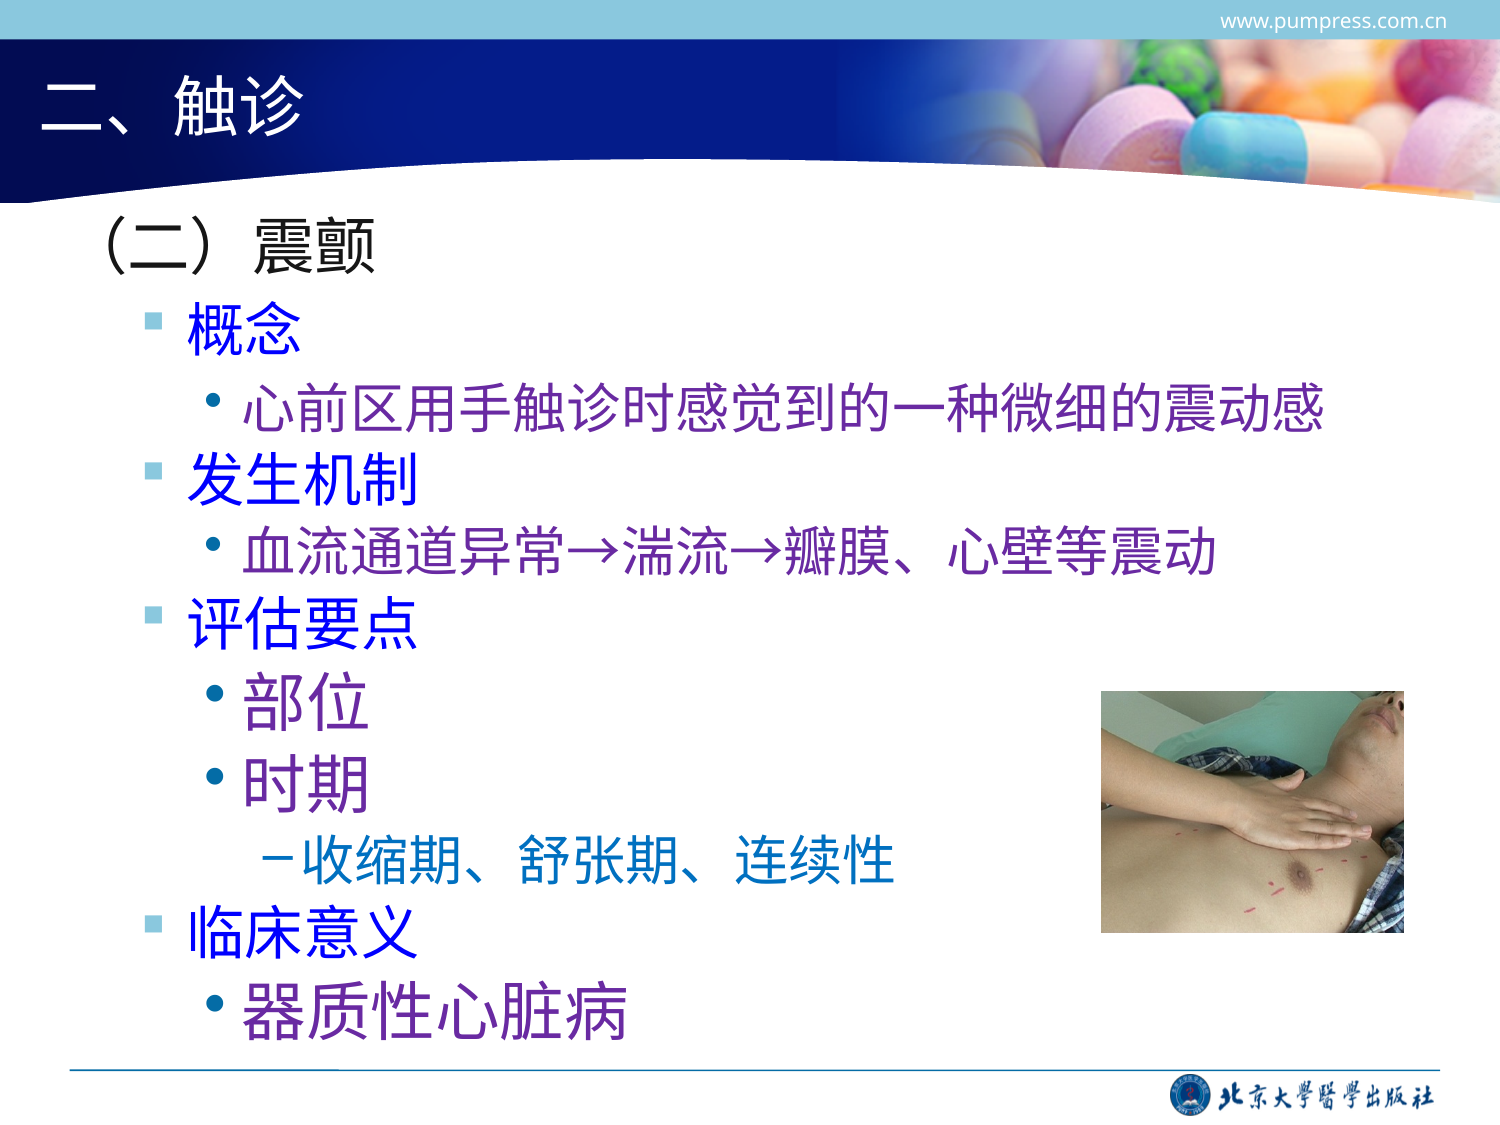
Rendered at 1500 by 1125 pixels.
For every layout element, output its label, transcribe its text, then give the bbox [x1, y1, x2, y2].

slide_number www.pumpress.com.cn [1024, 0, 1463, 38]
picture [1101, 691, 1404, 933]
title 二、触诊 [23, 58, 1349, 152]
list （二）震颤 概念 心前区用手触诊时感觉到的一种微细的震动感 发生机制 血流通道异常→湍流→瓣膜、心壁等震动 评估要点 部位 时期 收缩期、舒张期、连续性 临床意义 器质性心脏病 [49, 198, 1463, 1026]
picture [1170, 1074, 1436, 1118]
picture [0, 40, 1500, 203]
